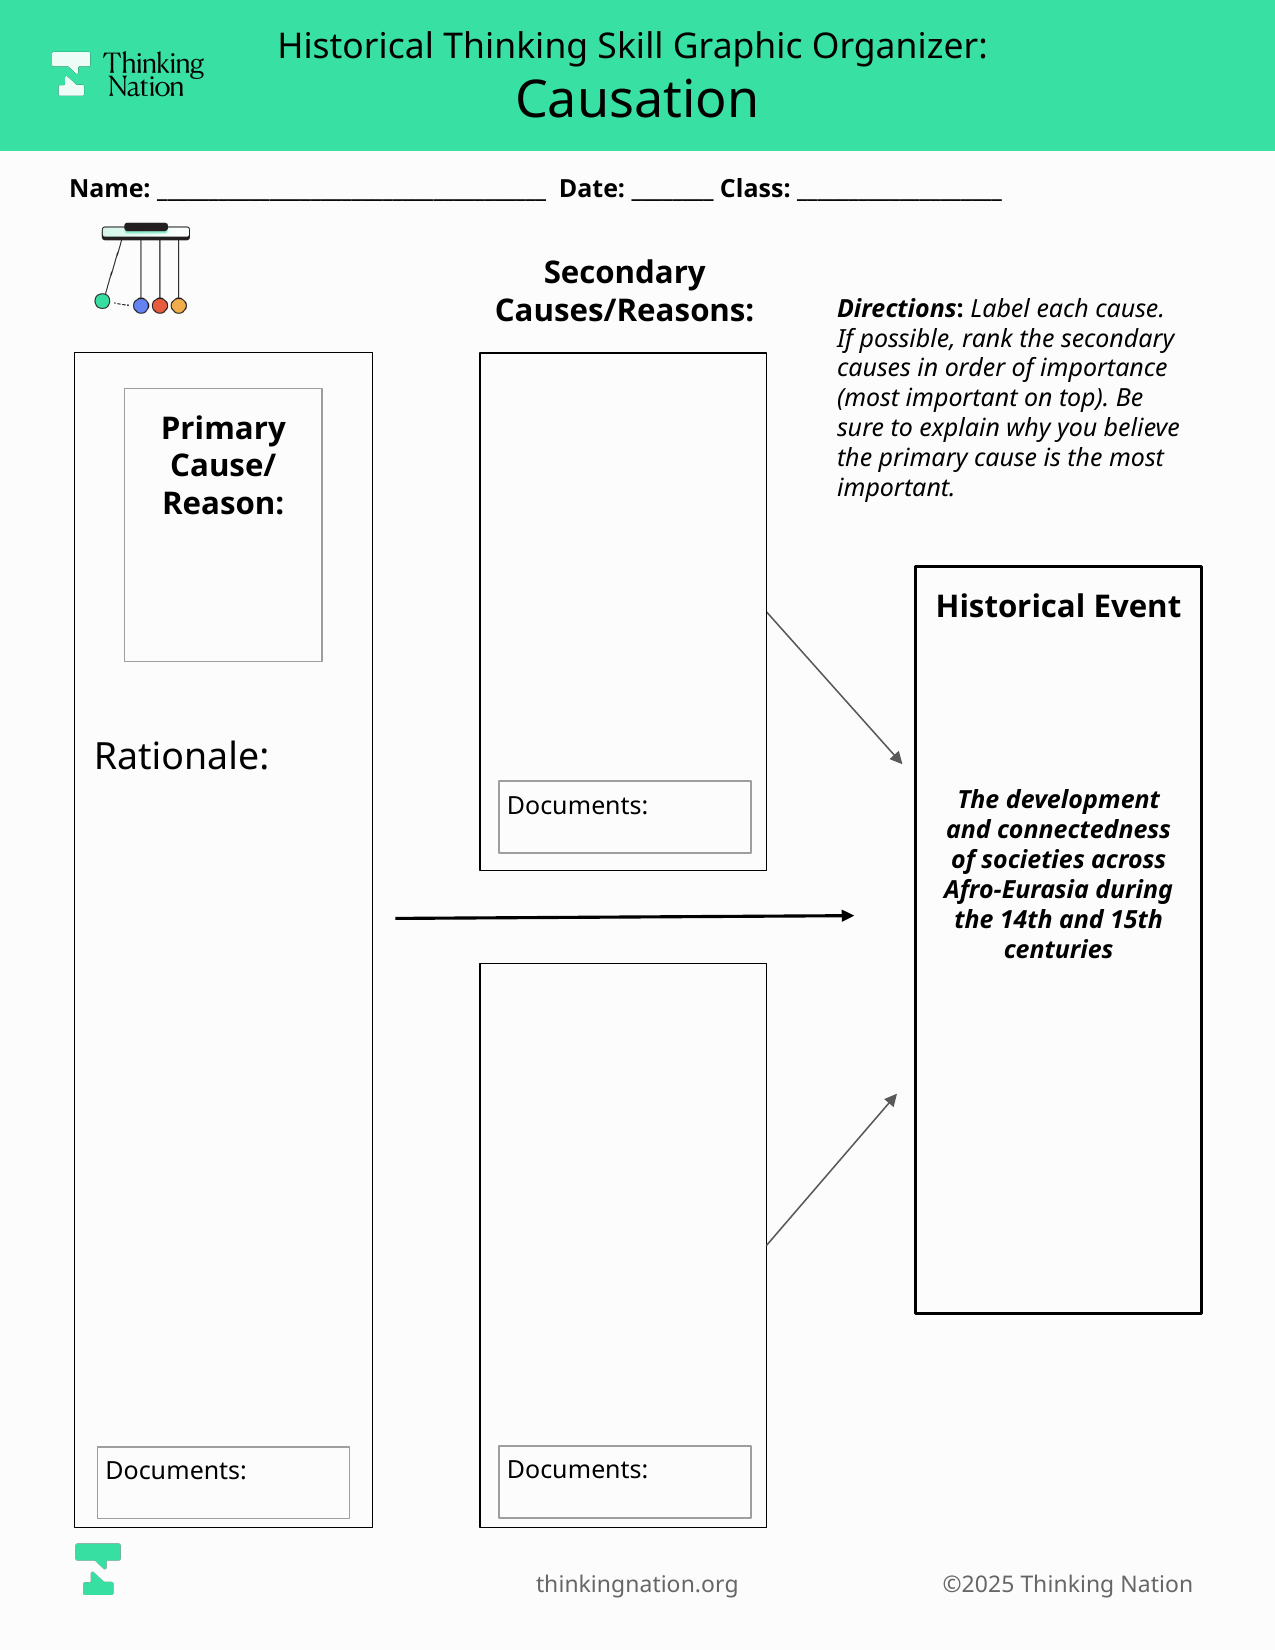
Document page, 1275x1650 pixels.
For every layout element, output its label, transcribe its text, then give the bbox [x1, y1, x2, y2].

text_box [480, 963, 767, 1528]
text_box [395, 915, 855, 919]
text_box Rationale: [74, 352, 373, 1528]
text_box ©2025 Thinking Nation [907, 1553, 1210, 1605]
text_box Documents: [498, 1445, 751, 1518]
picture [74, 199, 210, 336]
picture [62, 1533, 134, 1605]
text_box Historical Thinking Skill Graphic Organizer: Causation [0, 0, 1275, 151]
text_box Historical Event The development and connectedness of societies across Afro-Eurasia during the 14th and 15th centuries [915, 566, 1202, 1314]
text_box Name: ______________________________________ Date: ________ Class: ____________________ [54, 157, 1221, 217]
text_box thinkingnation.org [486, 1553, 789, 1605]
text_box Documents: [498, 781, 751, 854]
text_box Secondary Causes/Reasons: [471, 233, 778, 338]
text_box Documents: [97, 1446, 350, 1519]
picture [35, 37, 210, 110]
text_box [480, 353, 767, 871]
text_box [766, 611, 903, 765]
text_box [766, 1093, 898, 1246]
text_box Directions: Label each cause. If possible, rank the secondary causes in order of importance (most important on top). Be sure to explain why you believe the primary cause is the most important. [817, 260, 1201, 534]
text_box Primary Cause/ Reason: [124, 388, 323, 662]
